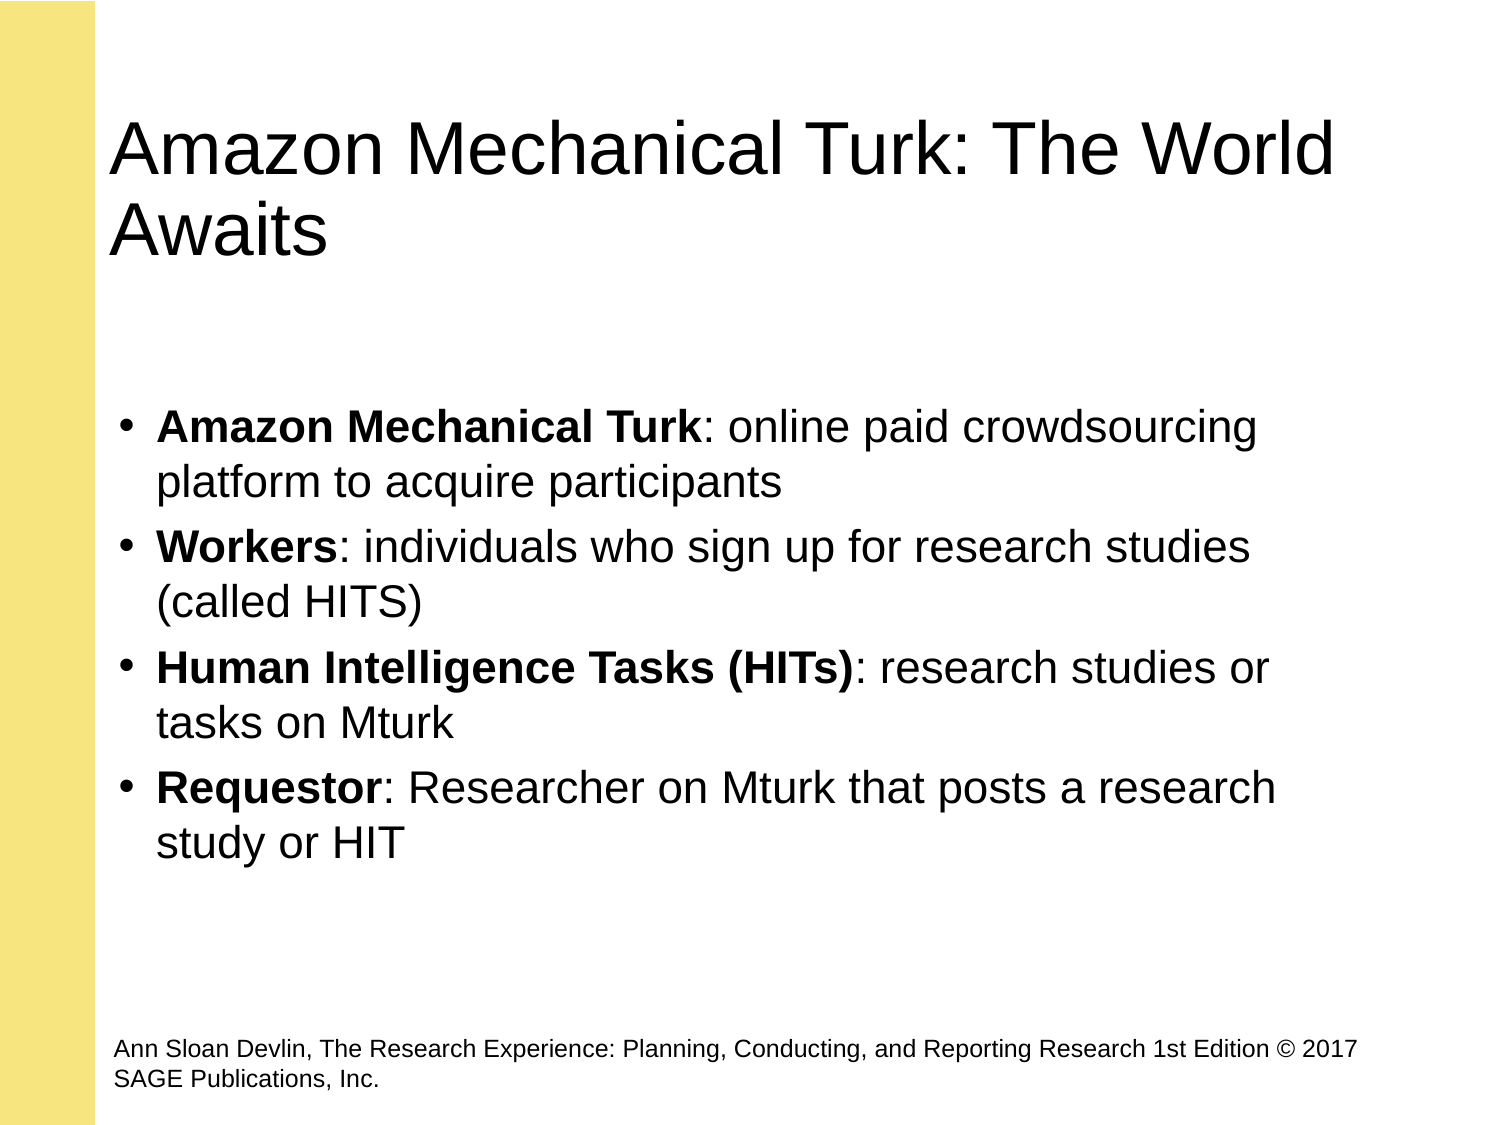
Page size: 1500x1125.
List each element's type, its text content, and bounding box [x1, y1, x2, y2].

list Amazon Mechanical Turk: online paid crowdsourcing platform to acquire participants Workers: individuals who sign up for research studies (called HITS) Human Intelligence Tasks (HITs): research studies or tasks on Mturk Requestor: Researcher on Mturk that posts a research study or HIT [96, 389, 1345, 896]
picture [0, 1, 96, 1125]
title Amazon Mechanical Turk: The World Awaits [94, 103, 1389, 278]
